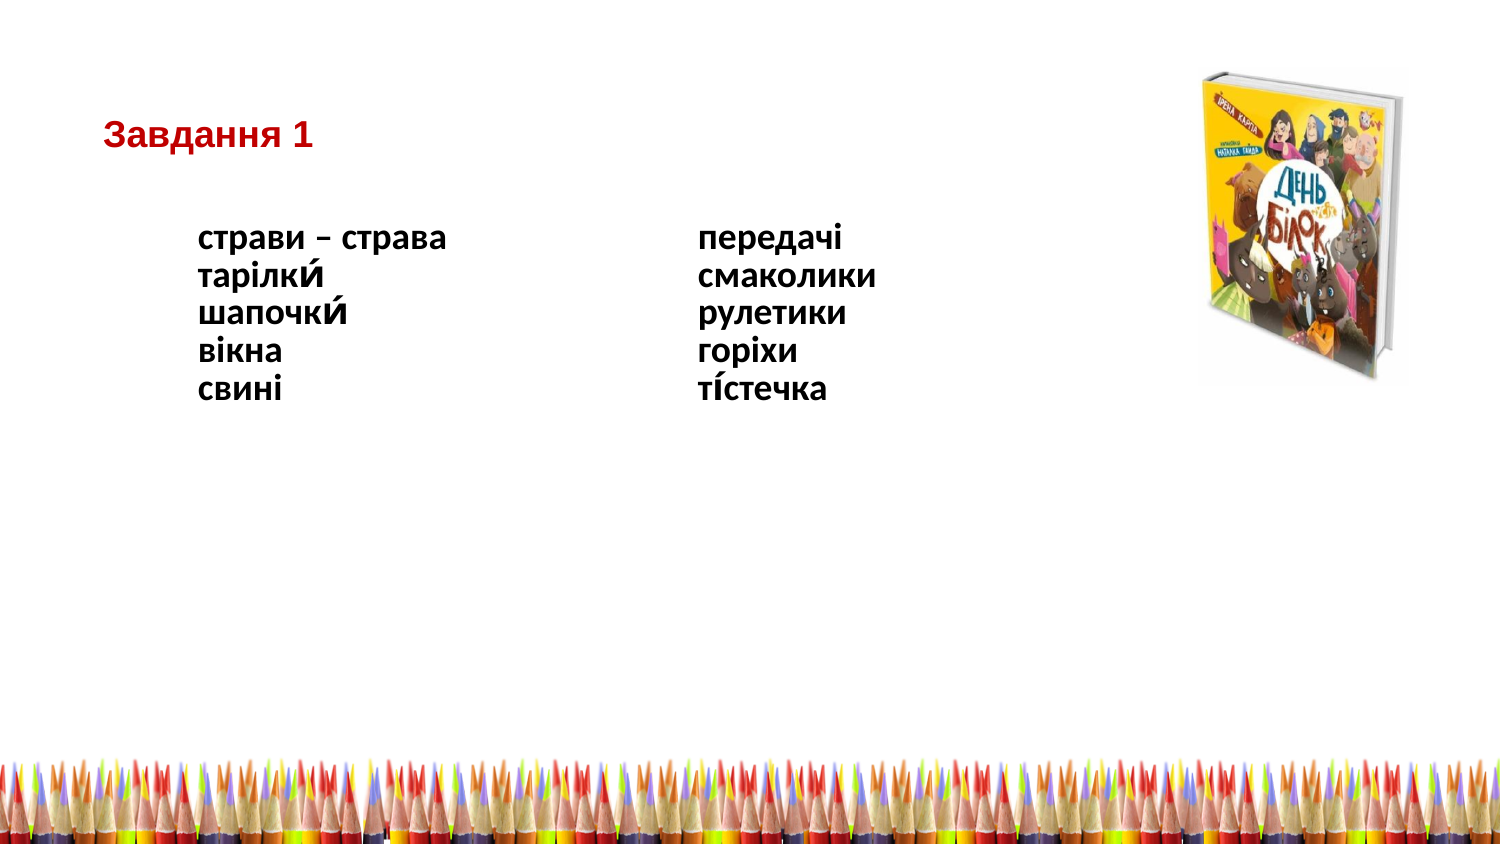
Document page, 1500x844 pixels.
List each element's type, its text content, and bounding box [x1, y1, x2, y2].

table_header передачі смаколики рулетики горіхи ті́стечка [684, 215, 1182, 496]
table_header страви – страва тарілки́ шапочки́ вікна свині [184, 215, 682, 496]
picture [1198, 67, 1410, 387]
text_box Завдання 1 [88, 102, 1193, 163]
picture [0, 756, 1500, 844]
